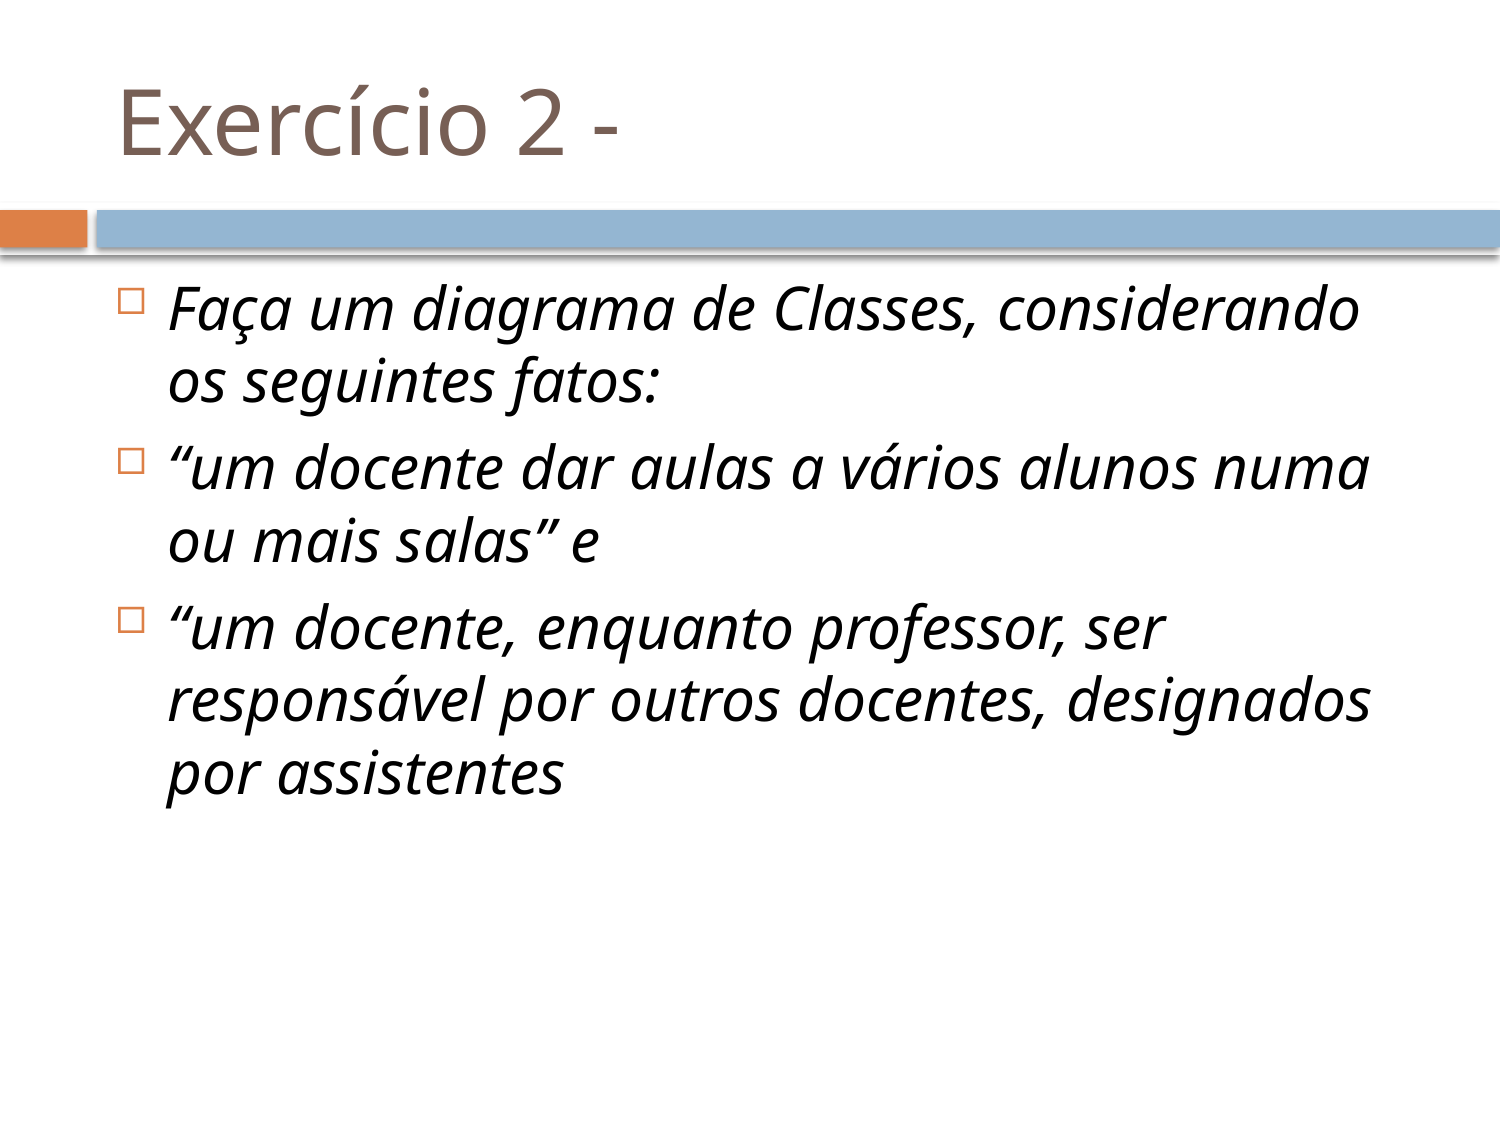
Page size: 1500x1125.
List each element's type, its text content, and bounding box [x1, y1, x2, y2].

list Faça um diagrama de Classes, considerando os seguintes fatos: “um docente dar aulas a vários alunos numa ou mais salas” e “um docente, enquanto professor, ser responsável por outros docentes, designados por assistentes [100, 262, 1438, 1000]
title Exercício 2 - [100, 37, 1438, 200]
